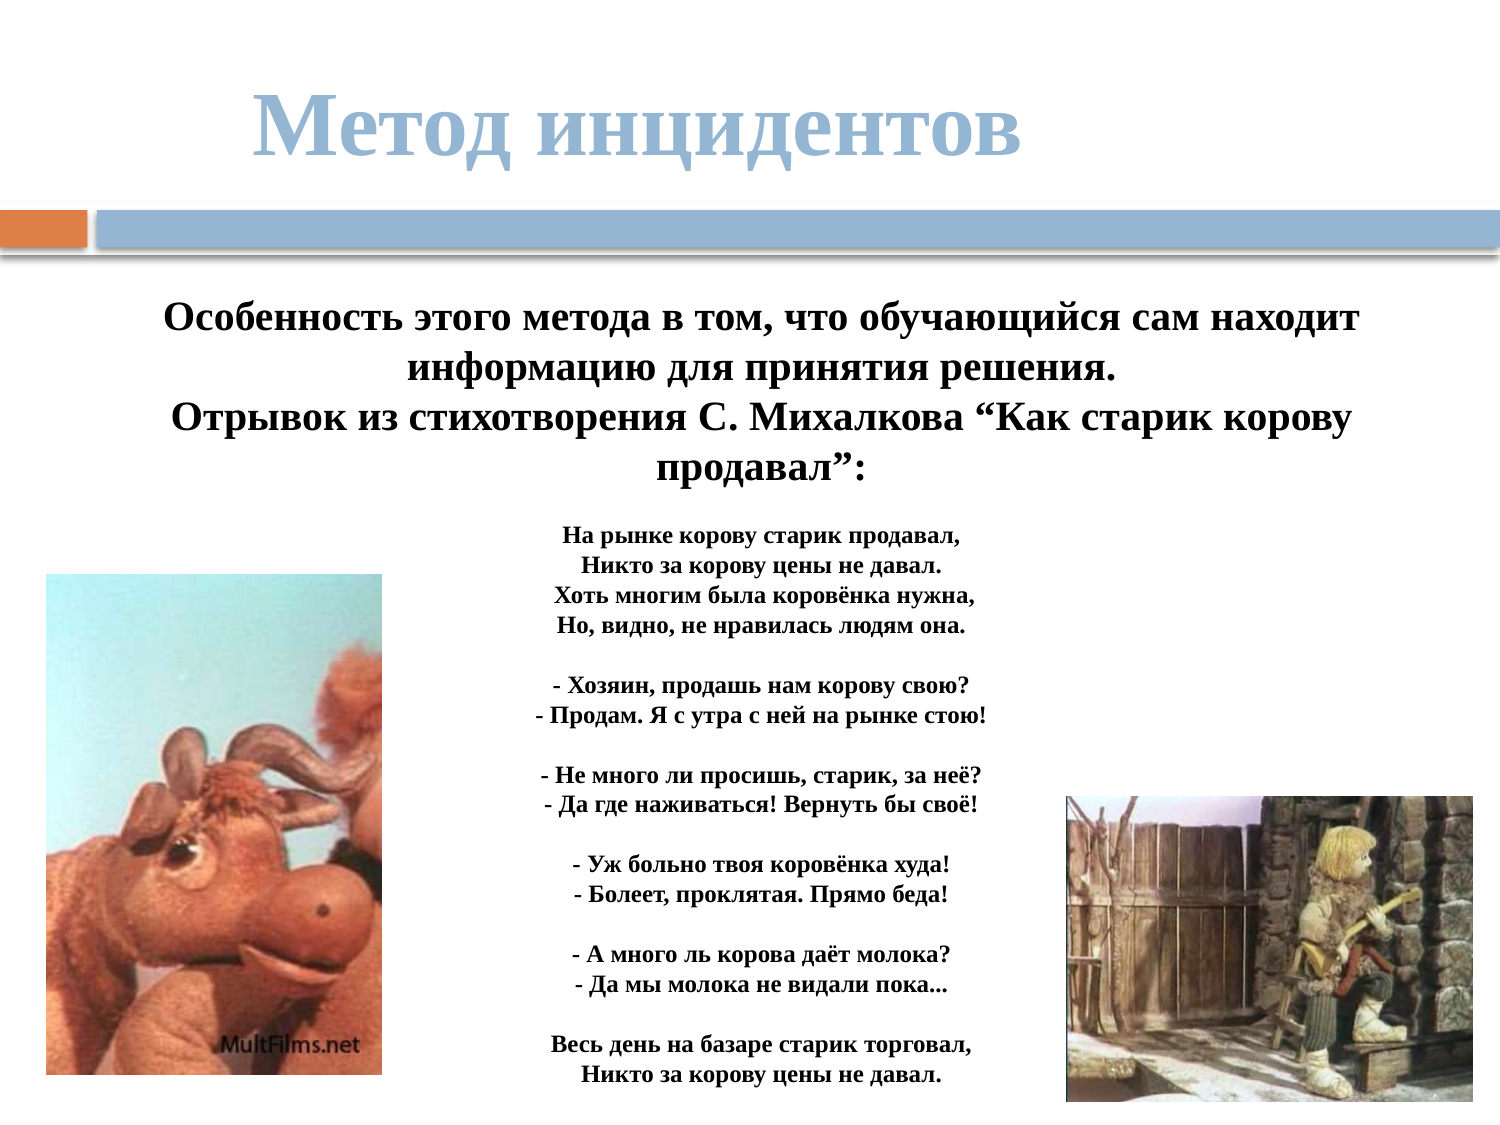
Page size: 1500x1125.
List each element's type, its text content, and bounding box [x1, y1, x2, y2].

title Метод инцидентов [99, 37, 1438, 200]
picture [46, 573, 382, 1075]
picture [1066, 796, 1473, 1102]
text_box Особенность этого метода в том, что обучающийся сам находит информацию для принятия решения. Отрывок из стихотворения С. Михалкова “Как старик корову продавал”: На рынке корову старик продавал, Никто за корову цены не давал. Хоть многим была коровёнка нужна, Но, видно, не нравилась людям она. - Хозяин, продашь нам корову свою? - Продам. Я с утра с ней на рынке стою! - Не много ли просишь, старик, за неё? - Да где наживаться! Вернуть бы своё! - Уж больно твоя коровёнка худа! - Болеет, проклятая. Прямо беда! - А много ль корова даёт молока? - Да мы молока не видали пока... Весь день на базаре старик торговал, Никто за корову цены не давал. [93, 281, 1430, 1095]
